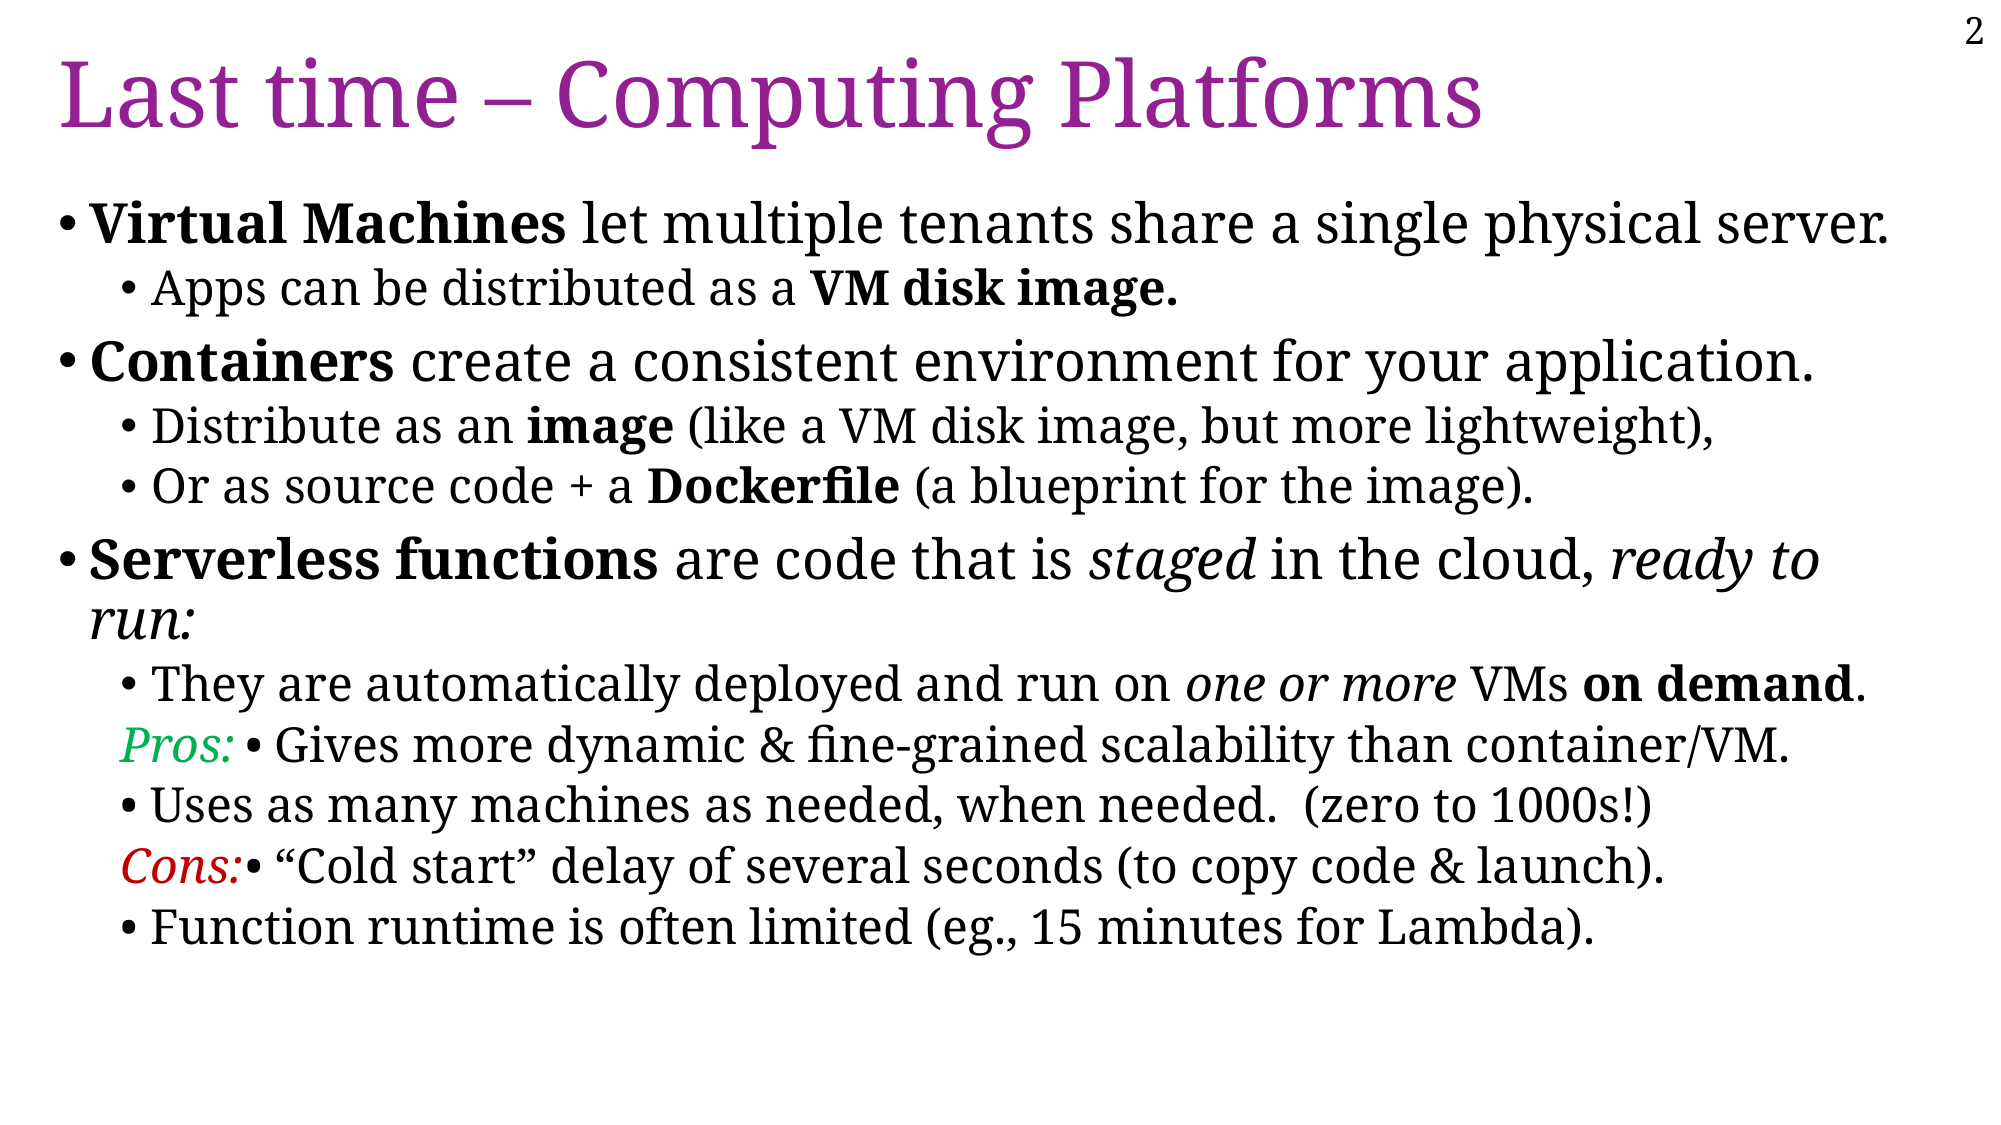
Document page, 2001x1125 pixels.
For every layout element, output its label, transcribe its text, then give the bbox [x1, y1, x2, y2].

title Last time – Computing Platforms [43, 25, 1953, 171]
list Virtual Machines let multiple tenants share a single physical server. Apps can be distributed as a VM disk image. Containers create a consistent environment for your application. Distribute as an image (like a VM disk image, but more lightweight), Or as source code + a Dockerfile (a blueprint for the image). Serverless functions are code that is staged in the cloud, ready to run: They are automatically deployed and run on one or more VMs on demand. Pros: • Gives more dynamic & fine-grained scalability than container/VM. • Uses as many machines as needed, when needed. (zero to 1000s!) Cons: • “Cold start” delay of several seconds (to copy code & launch). • Function runtime is often limited (eg., 15 minutes for Lambda). [43, 188, 1953, 1106]
